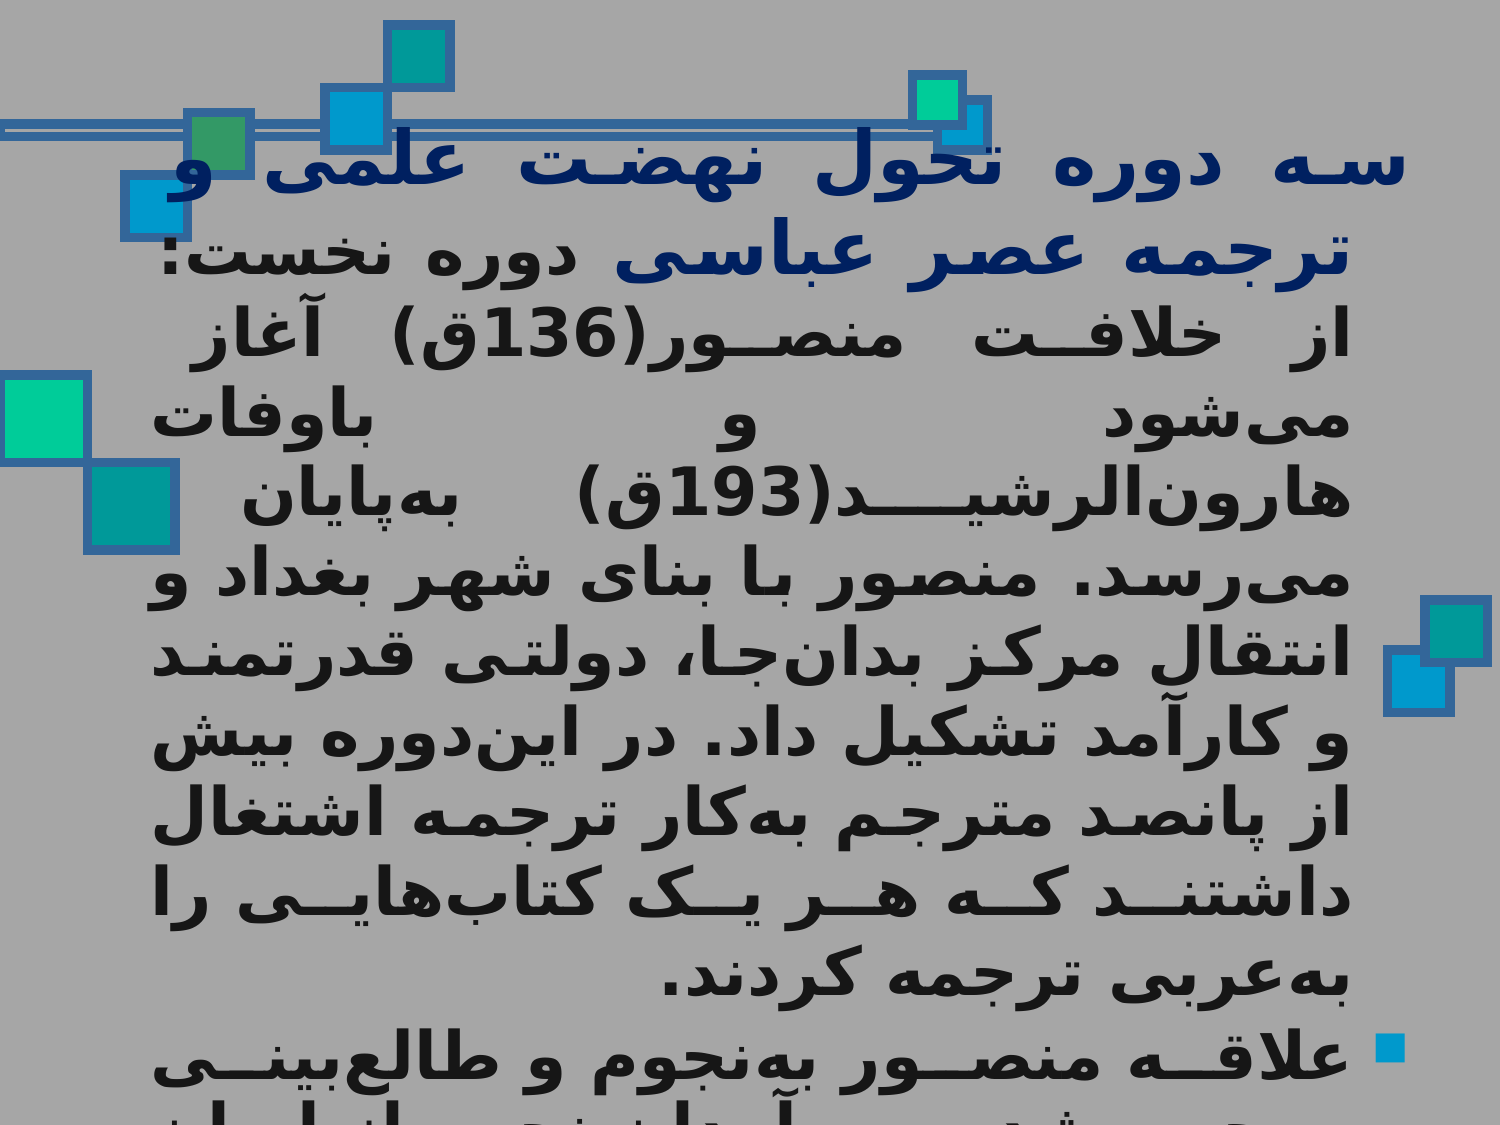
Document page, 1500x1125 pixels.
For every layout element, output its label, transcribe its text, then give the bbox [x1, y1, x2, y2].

list سه دوره تحول نهضت علمی و ترجمه عصر عباسی دوره‌‌ نخست: از خلافت منصور(136ق) آغاز می‌شود و باوفات هارون‌الرشید(193ق) به‌پایان می‌رسد. منصور با بنای شهر بغداد و انتقال مرکز بدان‌جا، دولتی قدرتمند و کارآمد تشکیل داد. در این‌دوره بیش از پانصد مترجم به‌کار ترجمه اشتغال داشتند که هر یک کتاب‌هایی را به‌عربی ترجمه کردند. علاقه منصور به‌نجوم و طالع‌بینی موجب شده سرآمدان نجوم از ایران و هند را به‌دربار فراخواند. دوره دوم: این دوره (198-300ق) که با خلافت مأمون آغاز و به خلافت مقتدر ختم می‌شود.( عصر طلایی) دوره سوم: این دوره که از سال 300 هجری آغاز می‌شود و تا نیمه اول قرن چهارم هجری ادامه می‌یابد. [135, 101, 1426, 1008]
